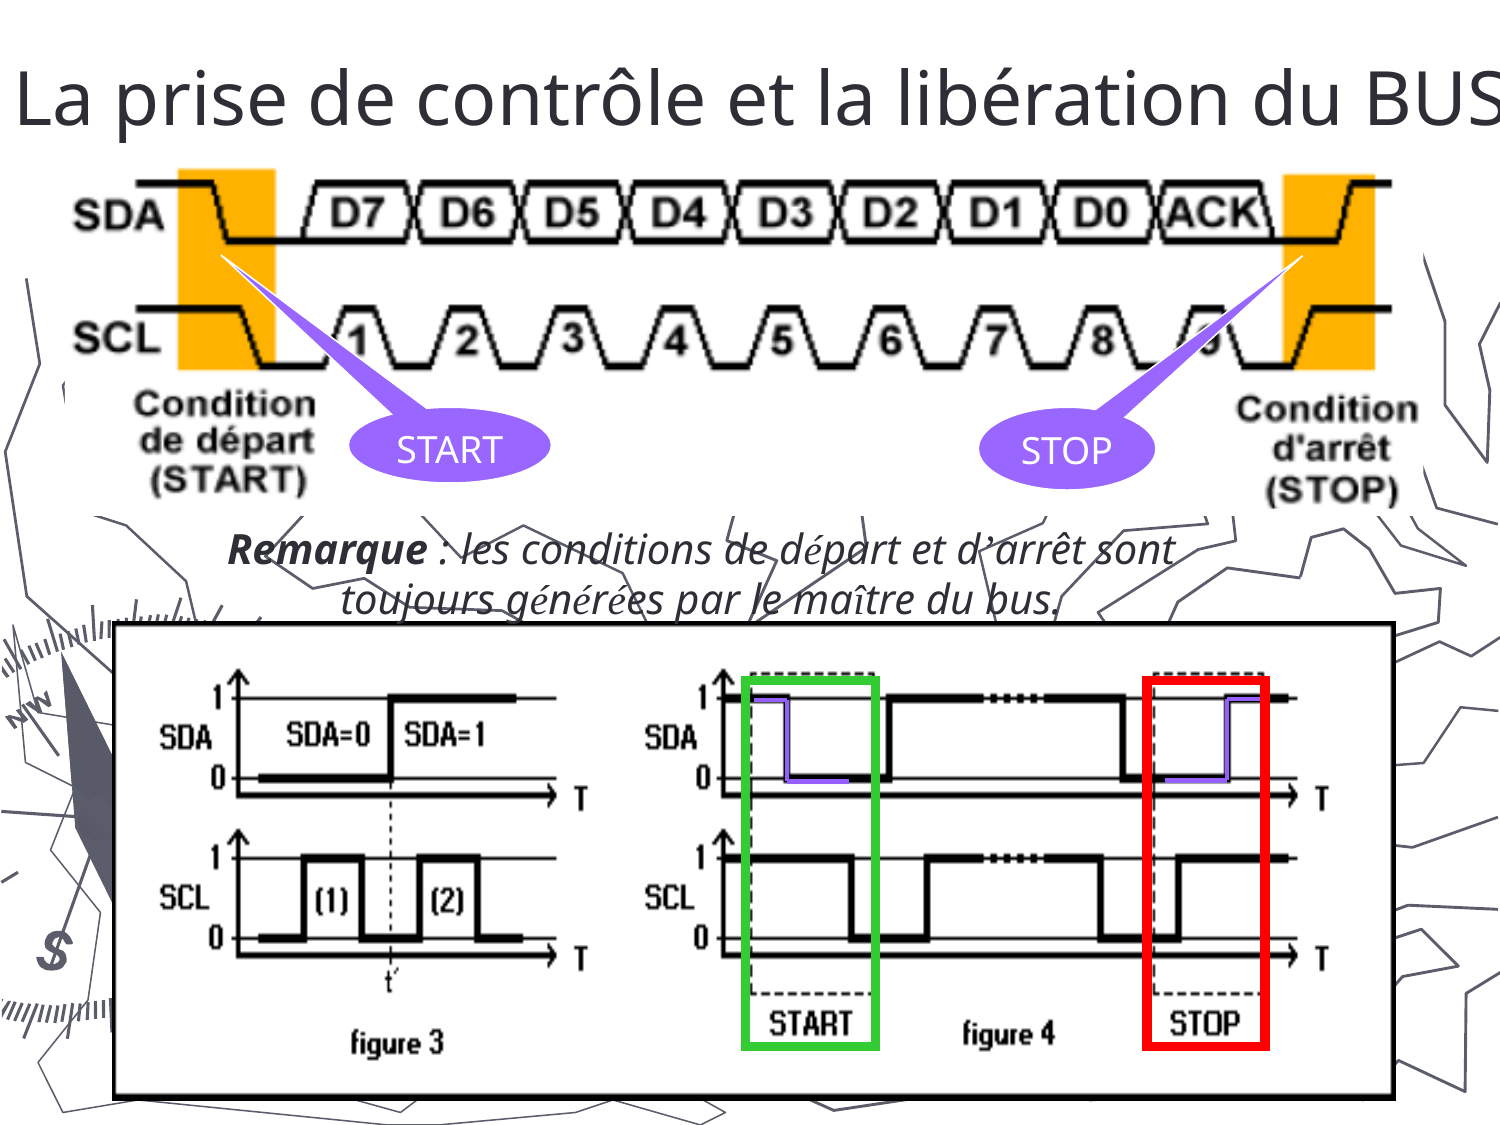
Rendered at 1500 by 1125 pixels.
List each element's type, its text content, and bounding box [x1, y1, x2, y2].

text_box Remarque : les conditions de départ et d’arrêt sont toujours générées par le maître du bus. [159, 524, 1244, 619]
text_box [753, 699, 850, 782]
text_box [1164, 698, 1261, 781]
text_box La prise de contrôle et la libération du BUS [0, 42, 1500, 148]
picture [64, 160, 1424, 516]
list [111, 621, 1396, 1102]
